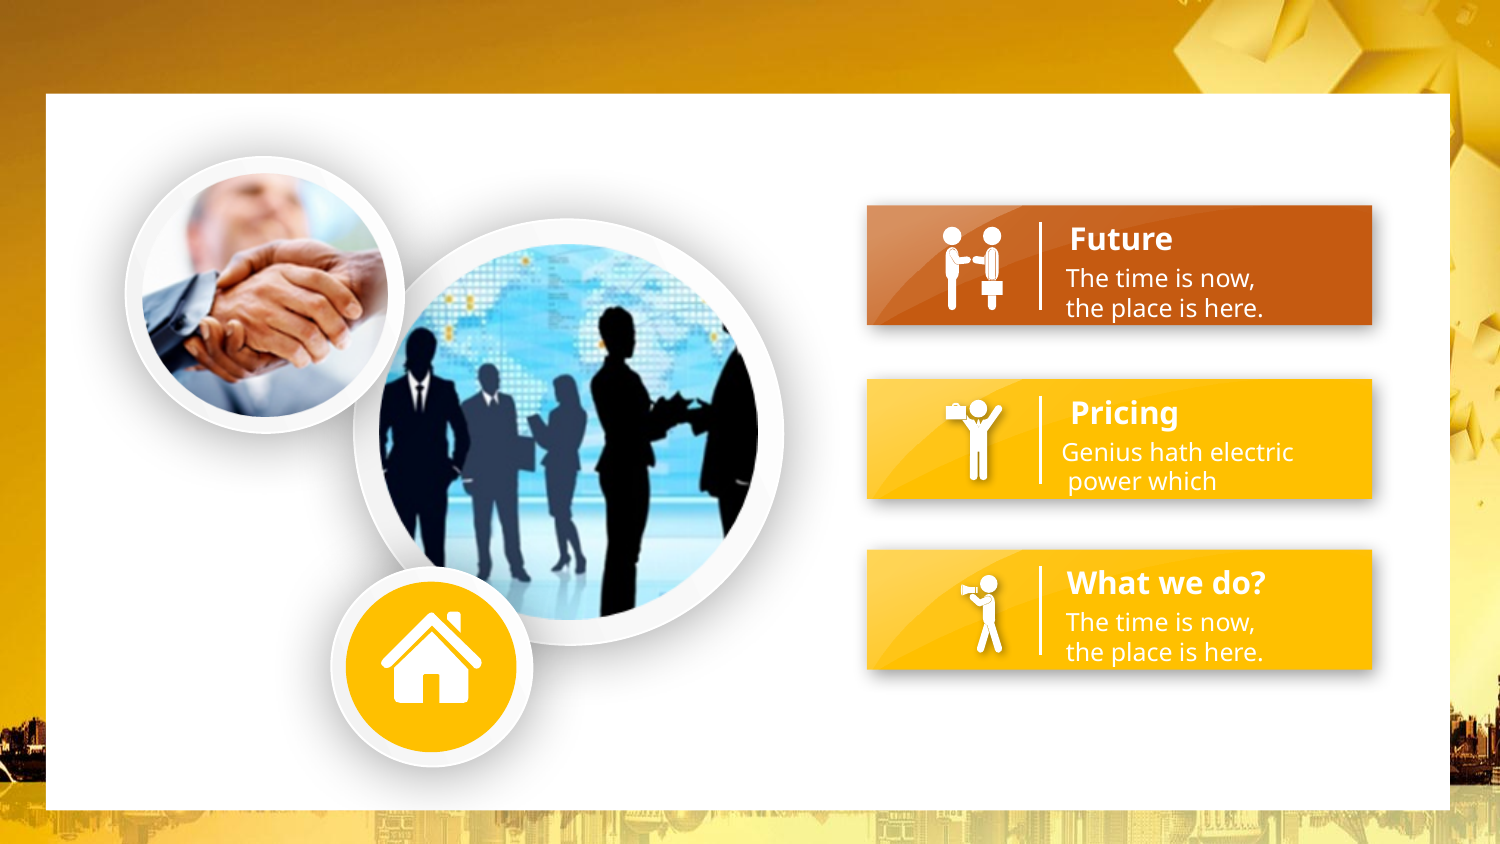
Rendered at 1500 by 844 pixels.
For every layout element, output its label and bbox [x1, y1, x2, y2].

text_box [866, 549, 1373, 675]
picture [0, 0, 1500, 844]
text_box [331, 567, 533, 767]
text_box [866, 205, 1373, 331]
text_box [125, 157, 405, 433]
text_box [866, 379, 1373, 505]
text_box [353, 219, 784, 645]
